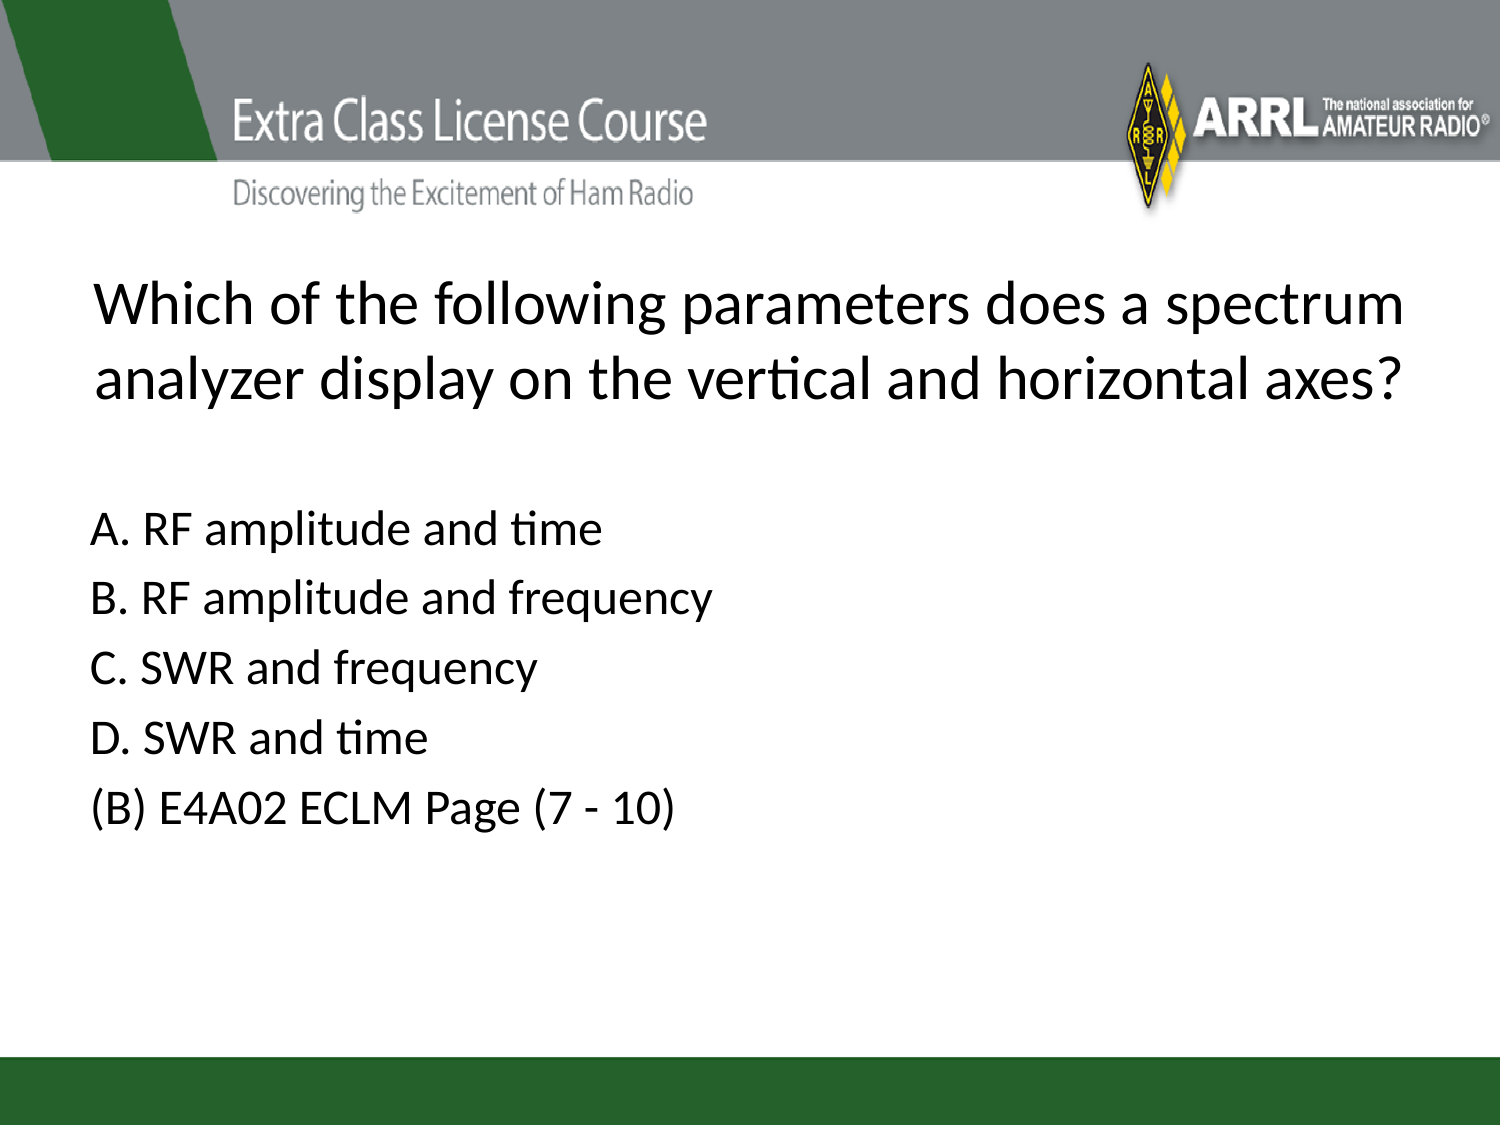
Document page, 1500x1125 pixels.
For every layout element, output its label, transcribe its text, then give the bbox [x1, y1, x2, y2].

list A. RF amplitude and time B. RF amplitude and frequency C. SWR and frequency D. SWR and time (B) E4A02 ECLM Page (7 - 10) [75, 487, 1425, 1005]
title Which of the following parameters does a spectrum analyzer display on the vertical and horizontal axes? [75, 254, 1425, 435]
picture [0, 0, 1500, 1125]
